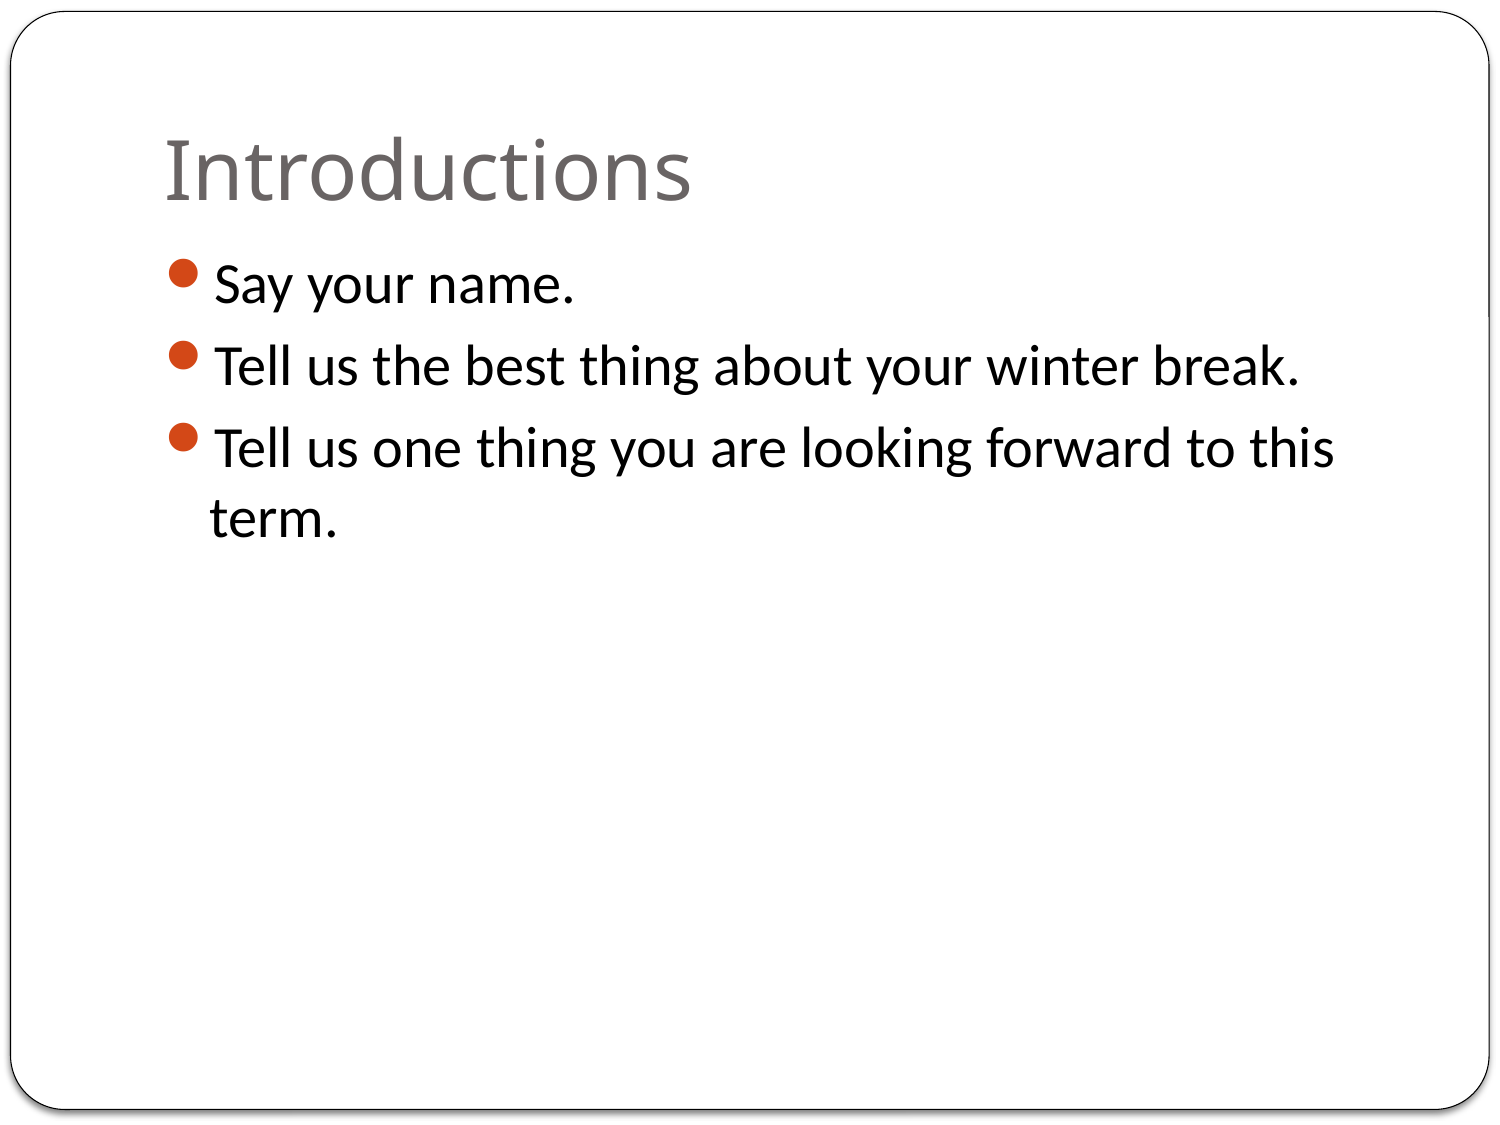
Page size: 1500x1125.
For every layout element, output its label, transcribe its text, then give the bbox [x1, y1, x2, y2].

list Say your name. Tell us the best thing about your winter break. Tell us one thing you are looking forward to this term. [150, 237, 1425, 988]
title Introductions [150, 45, 1425, 233]
